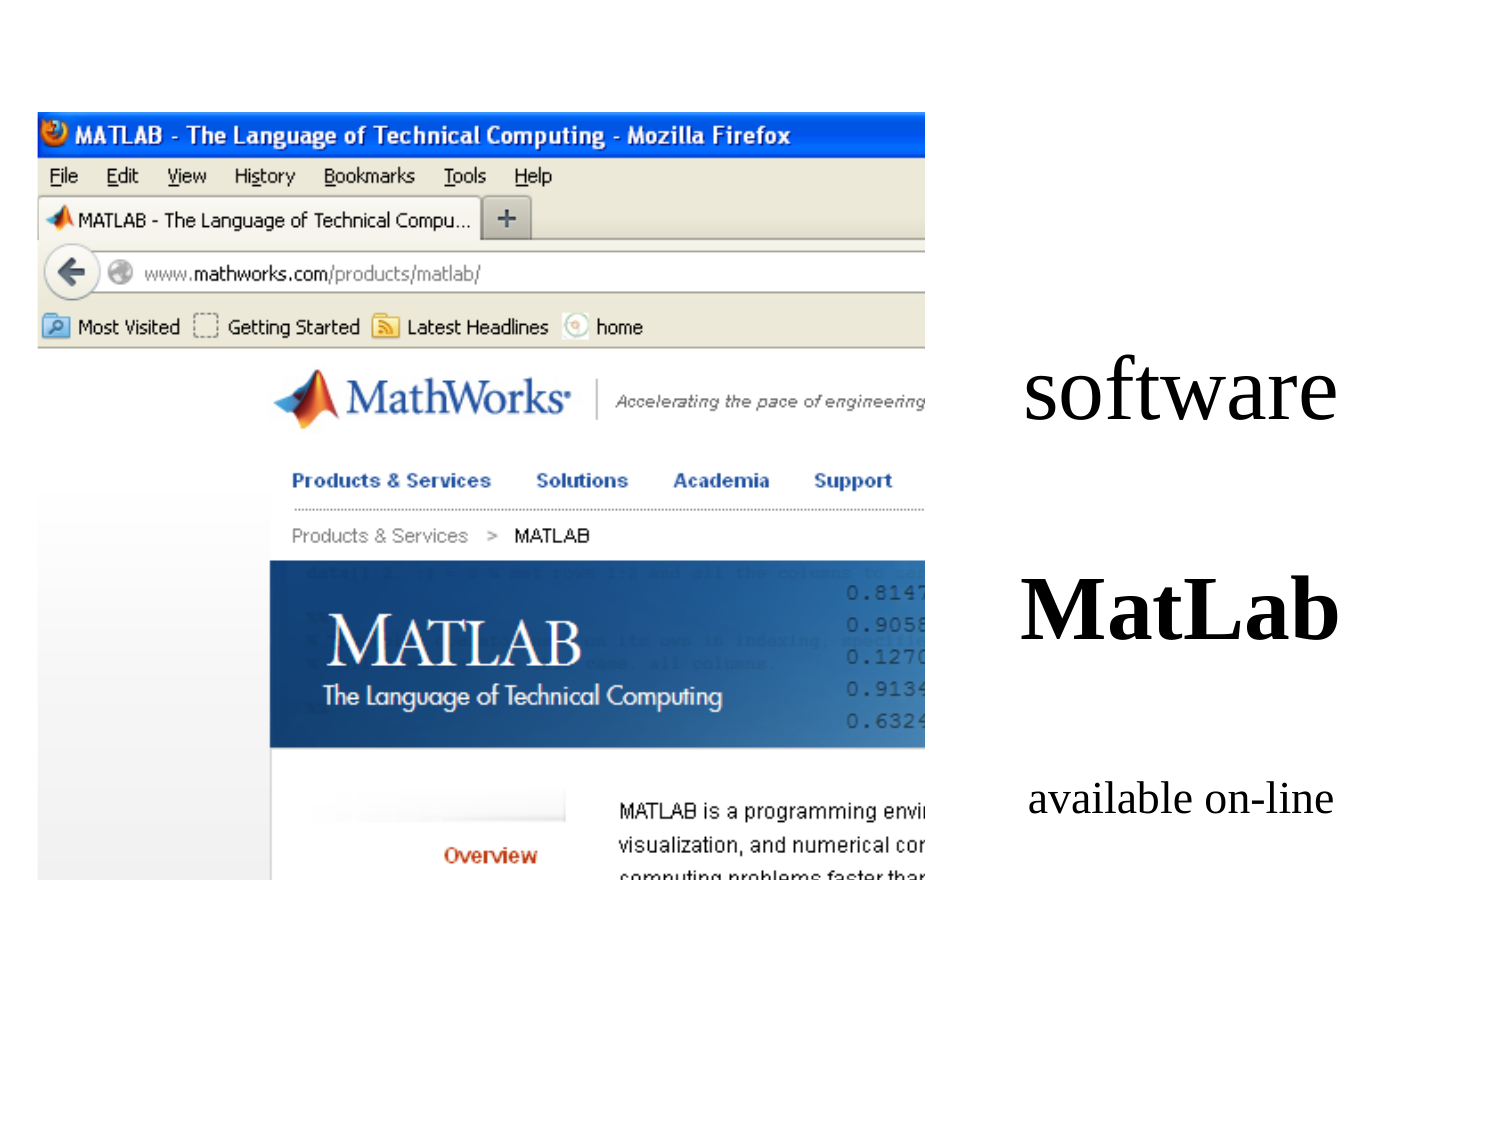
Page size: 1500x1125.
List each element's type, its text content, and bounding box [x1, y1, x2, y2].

title software MatLab available on-line [862, 137, 1500, 1013]
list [37, 112, 926, 881]
